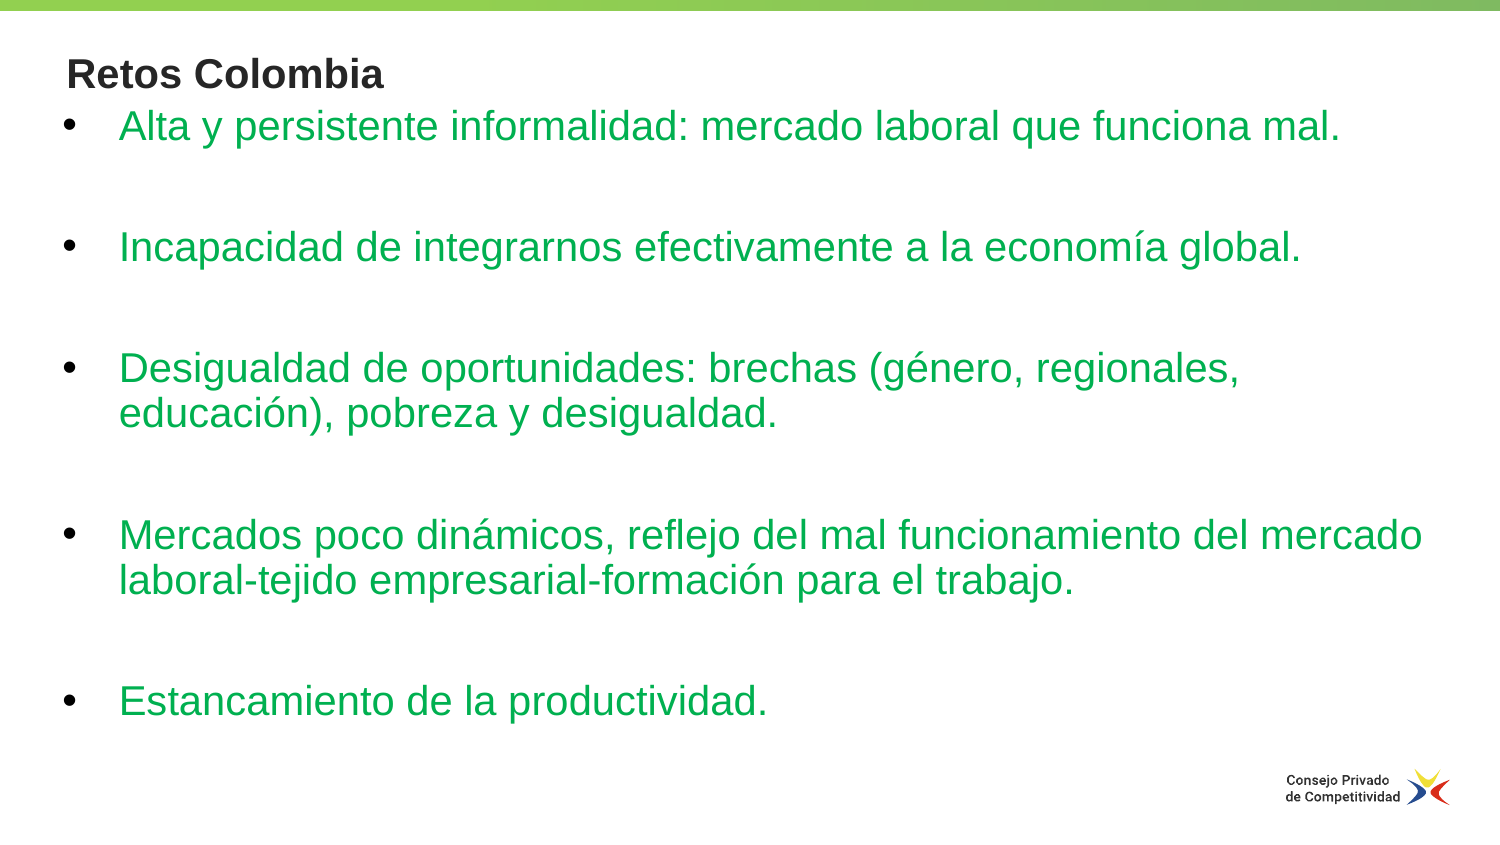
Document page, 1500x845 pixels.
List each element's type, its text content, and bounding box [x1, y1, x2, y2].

title Retos Colombia [51, 52, 1443, 98]
subtitle Alta y persistente informalidad: mercado laboral que funciona mal. Incapacidad de integrarnos efectivamente a la economía global. Desigualdad de oportunidades: brechas (género, regionales, educación), pobreza y desigualdad. Mercados poco dinámicos, reflejo del mal funcionamiento del mercado laboral-tejido empresarial-formación para el trabajo. Estancamiento de la productividad. [51, 98, 1442, 816]
